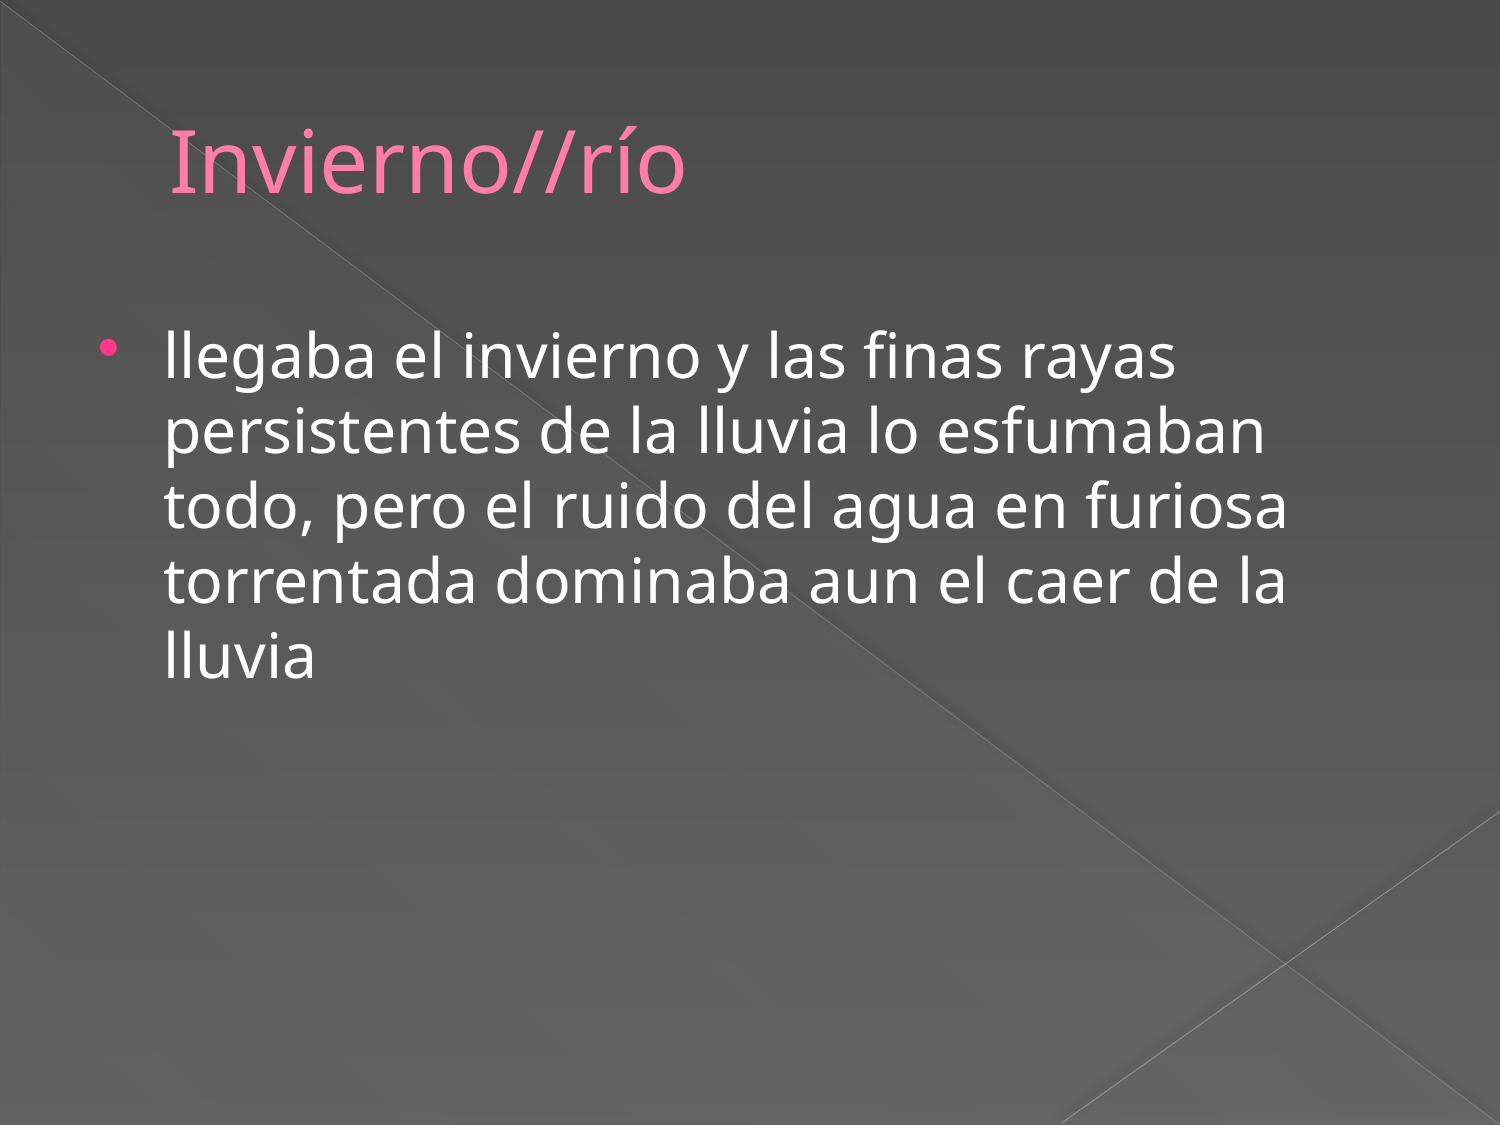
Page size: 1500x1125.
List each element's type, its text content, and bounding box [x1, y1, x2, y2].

title Invierno//río [75, 43, 1425, 274]
list llegaba el invierno y las finas rayas persistentes de la lluvia lo esfumaban todo, pero el ruido del agua en furiosa torrentada dominaba aun el caer de la lluvia [75, 308, 1425, 1059]
